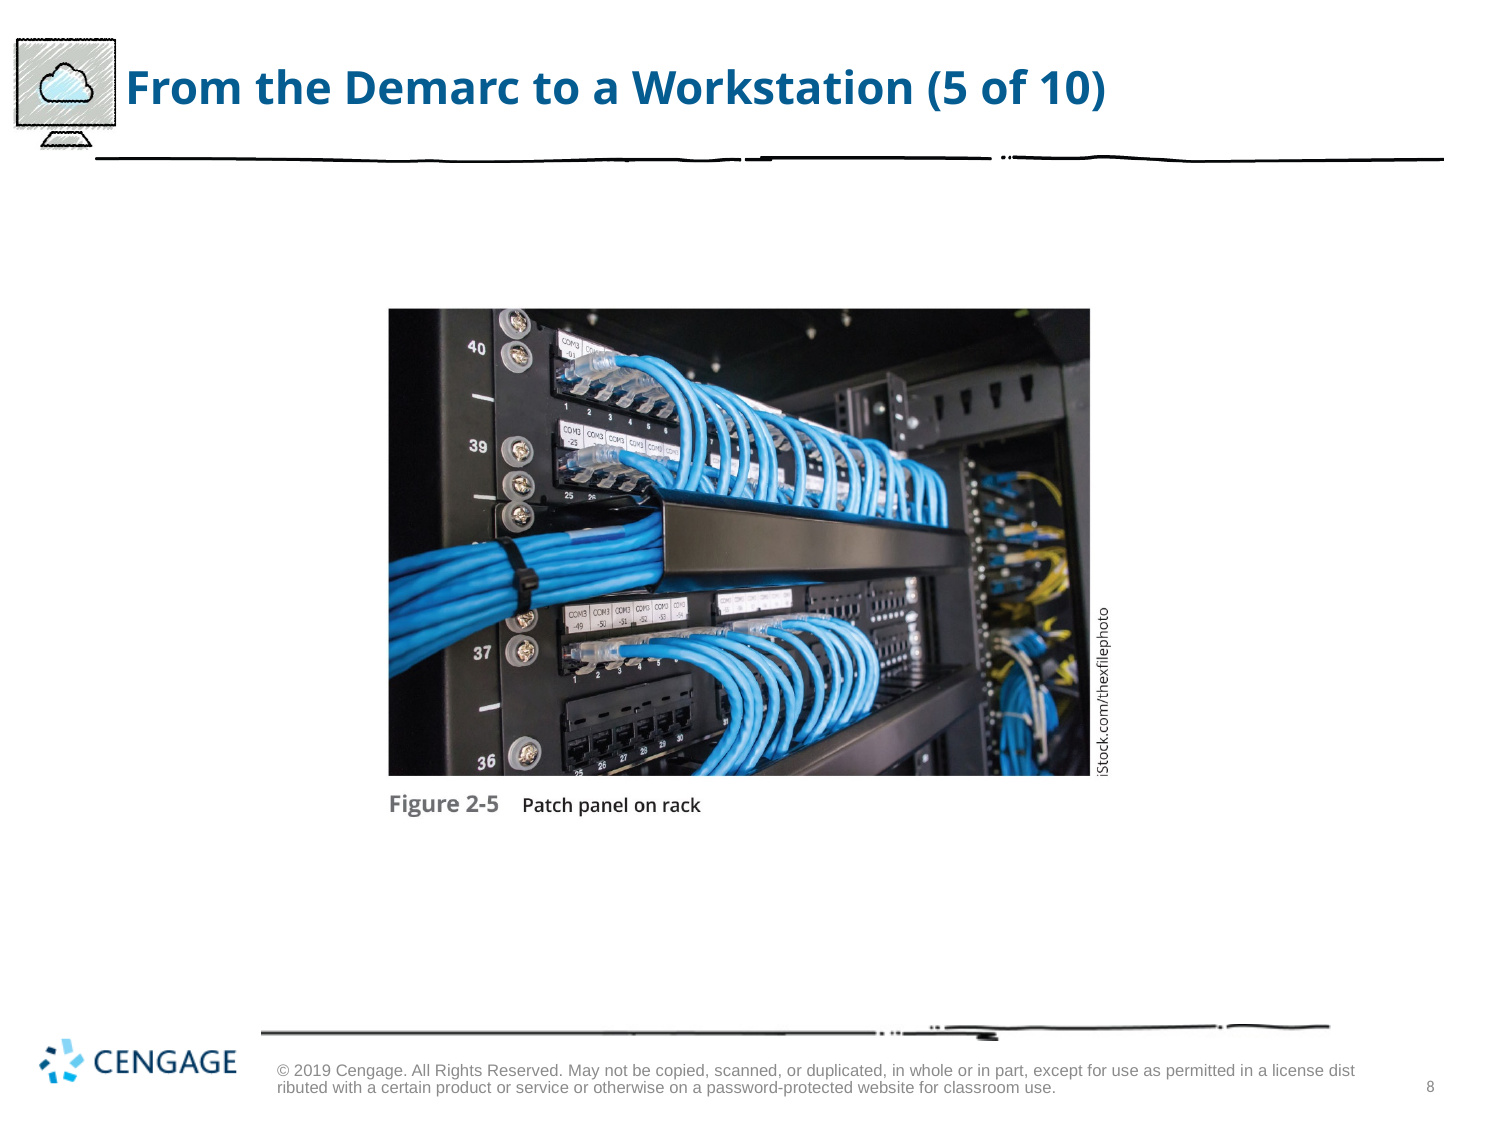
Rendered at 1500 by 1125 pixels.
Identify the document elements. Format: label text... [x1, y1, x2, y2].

picture [13, 36, 117, 151]
picture [95, 155, 1444, 163]
title From the Demarc to a Workstation (5 of 10) [125, 66, 1442, 116]
picture [261, 1024, 1331, 1041]
picture [386, 306, 1114, 819]
picture [19, 1025, 249, 1096]
footer © 2019 Cengage. All Rights Reserved. May not be copied, scanned, or duplicated, in whole or in part, except for use as permitted in a license distributed with a certain product or service or otherwise on a password-protected website for classroom use. [262, 1050, 1375, 1091]
